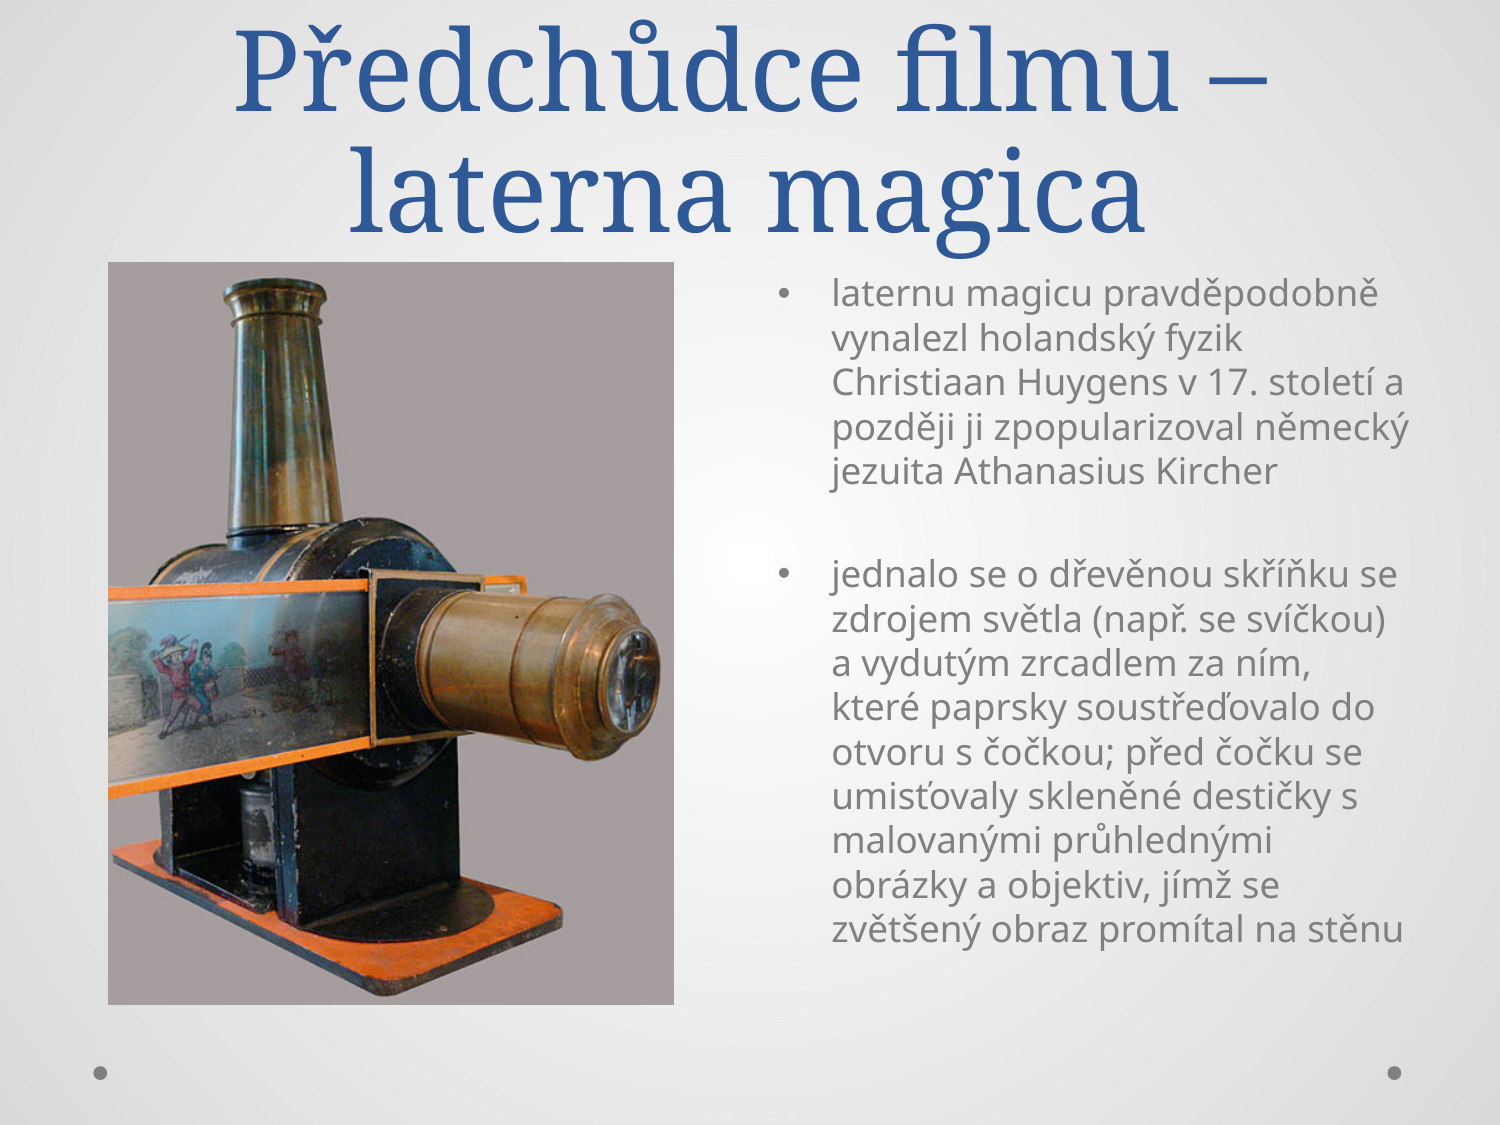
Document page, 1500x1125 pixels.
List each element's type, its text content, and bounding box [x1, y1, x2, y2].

list laternu magicu pravděpodobně vynalezl holandský fyzik Christiaan Huygens v 17. století a později ji zpopularizoval německý jezuita Athanasius Kircher jednalo se o dřevěnou skříňku se zdrojem světla (např. se svíčkou) a vydutým zrcadlem za ním, které paprsky soustřeďovalo do otvoru s čočkou; před čočku se umisťovaly skleněné destičky s malovanými průhlednými obrázky a objektiv, jímž se zvětšený obraz promítal na stěnu [762, 262, 1425, 1005]
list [108, 262, 675, 1006]
title Předchůdce filmu – laterna magica [75, 0, 1425, 263]
